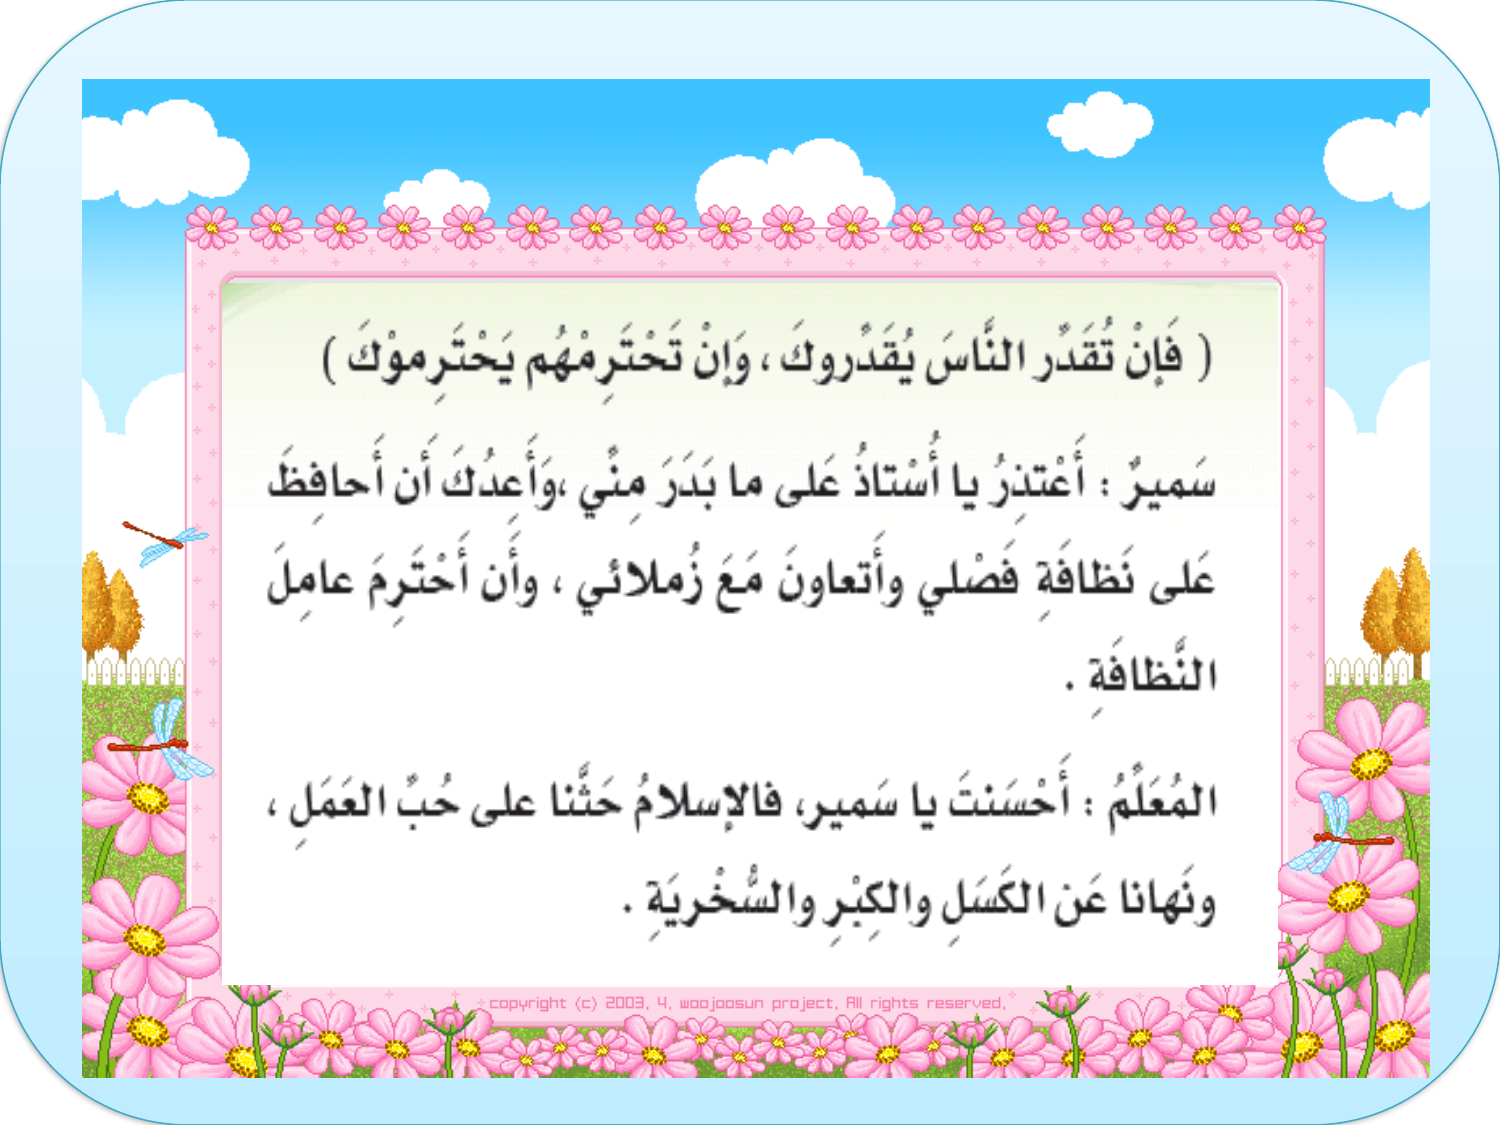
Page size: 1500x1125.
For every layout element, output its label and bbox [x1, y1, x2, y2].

picture [81, 79, 1430, 1079]
text_box [0, 0, 1500, 1125]
